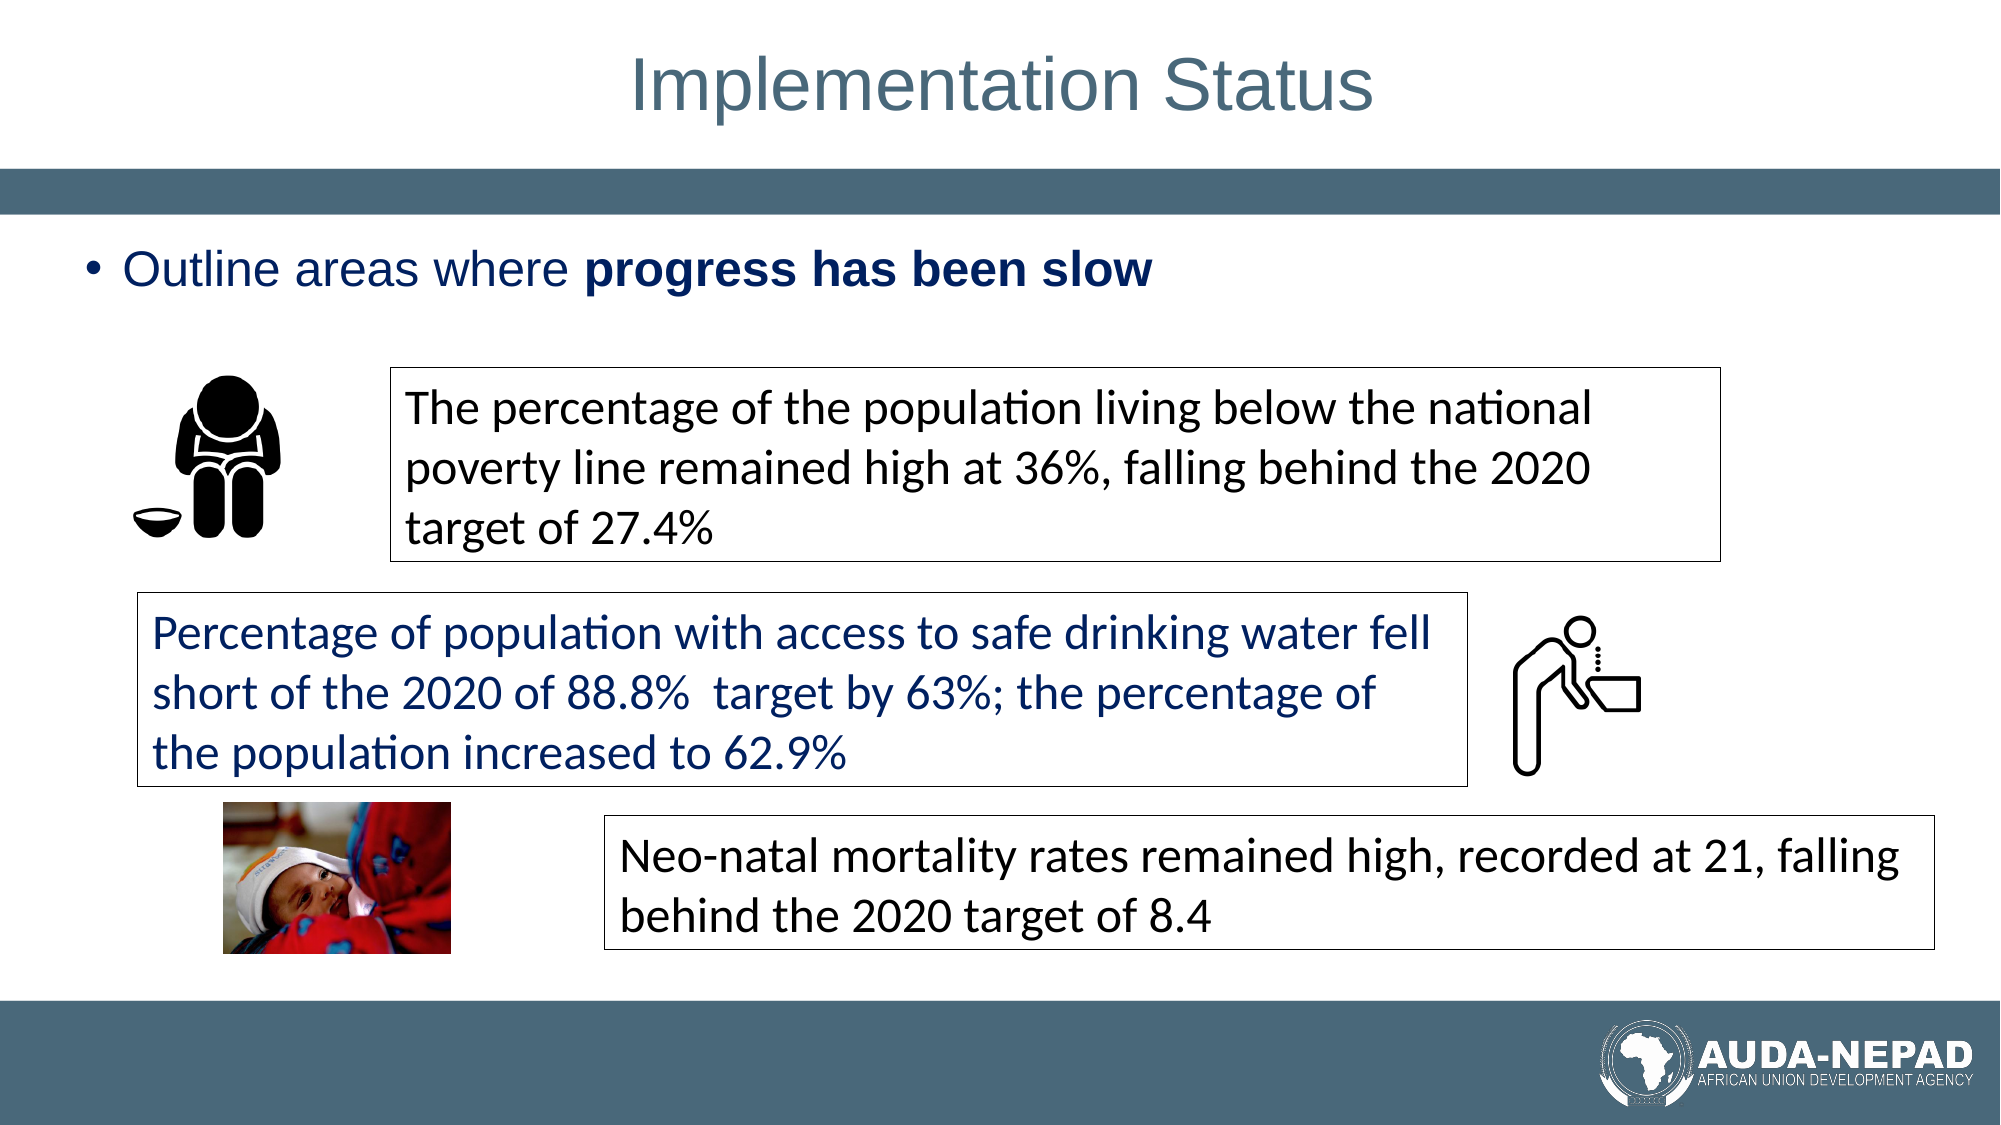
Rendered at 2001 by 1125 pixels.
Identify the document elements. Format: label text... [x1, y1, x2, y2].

picture [118, 368, 295, 545]
title Implementation Status [69, 24, 1935, 148]
picture [1480, 599, 1673, 792]
picture [223, 802, 451, 954]
text_box Percentage of population with access to safe drinking water fell short of the 2020 of 88.8% target by 63%; the percentage of the population increased to 62.9% [137, 592, 1468, 787]
text_box The percentage of the population living below the national poverty line remained high at 36%, falling behind the 2020 target of 27.4% [390, 367, 1721, 562]
list Outline areas where progress has been slow [69, 236, 1935, 978]
picture [1599, 1020, 1974, 1107]
text_box Neo-natal mortality rates remained high, recorded at 21, falling behind the 2020 target of 8.4 [604, 815, 1935, 950]
